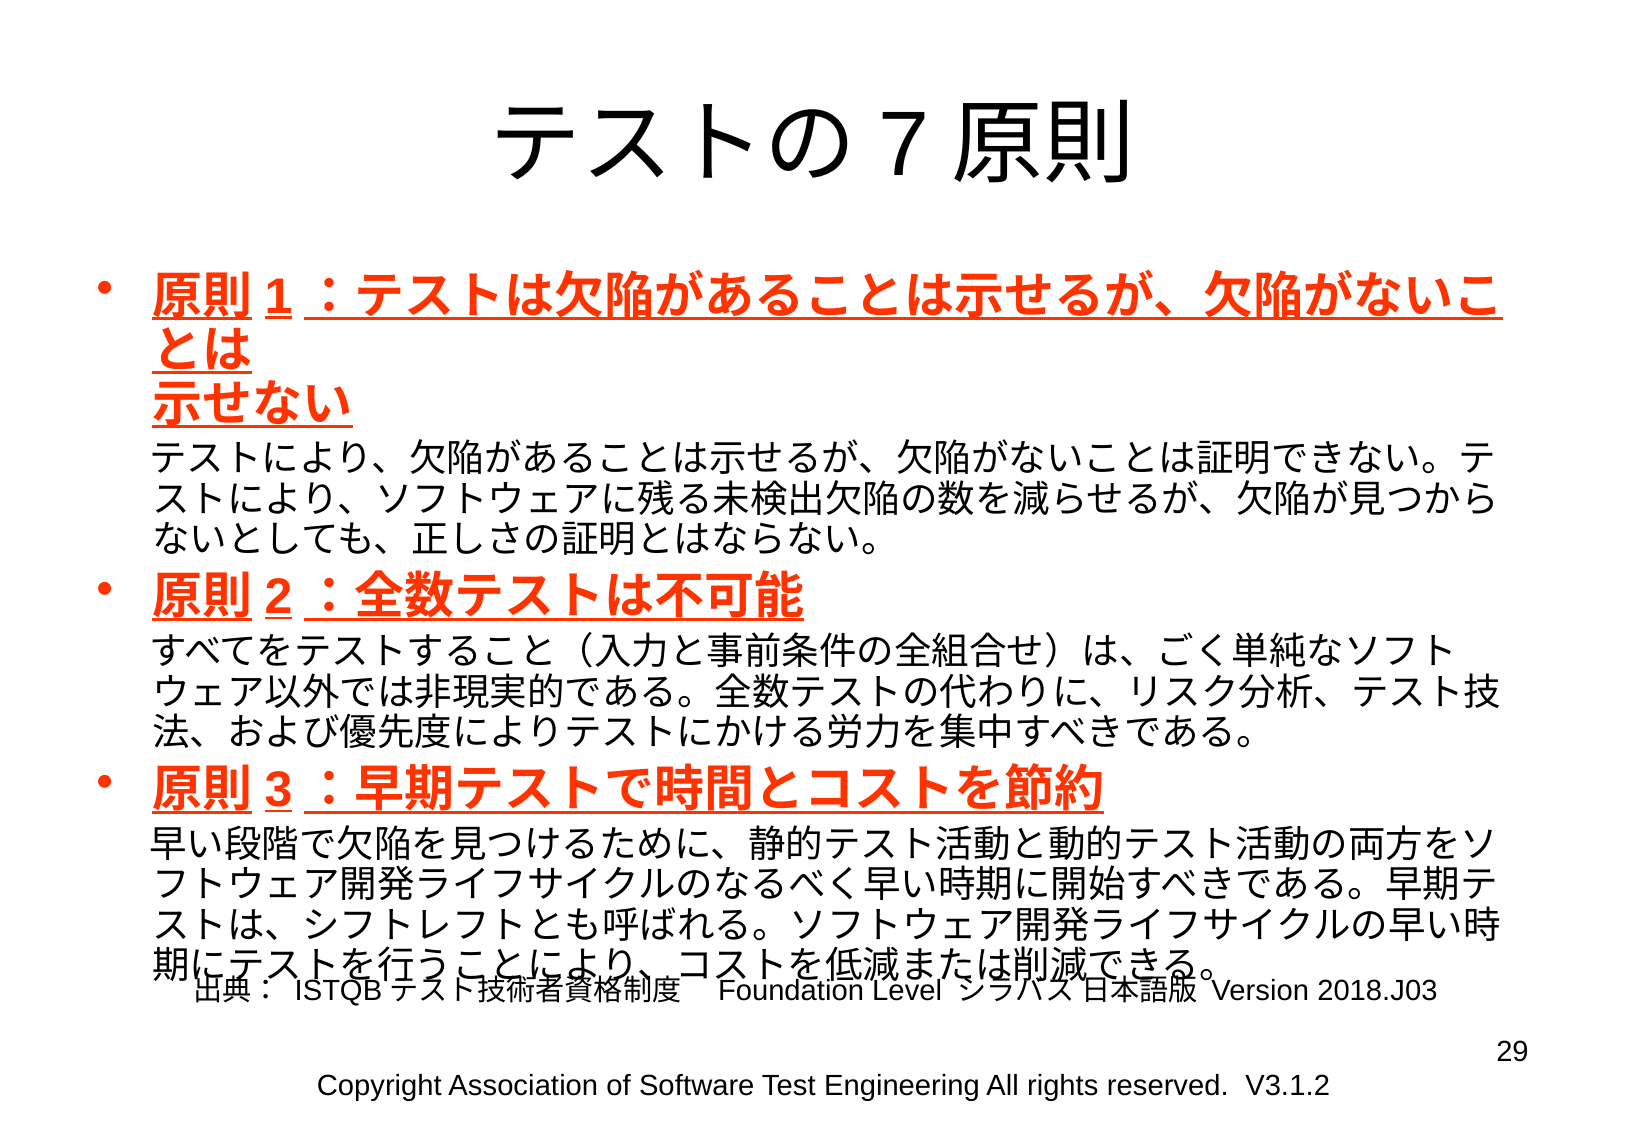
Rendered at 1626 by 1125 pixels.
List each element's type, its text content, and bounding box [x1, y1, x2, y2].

list 原則1：テストは欠陥があることは示せるが、欠陥がないことは 示せない テストにより、欠陥があることは示せるが、欠陥がないことは証明できない。テストにより、ソフトウェアに残る未検出欠陥の数を減らせるが、欠陥が見つからないとしても、正しさの証明とはならない。 原則2：全数テストは不可能 すべてをテストすること（入力と事前条件の全組合せ）は、ごく単純なソフトウェア以外では非現実的である。全数テストの代わりに、リスク分析、テスト技法、および優先度によりテストにかける労力を集中すべきである。 原則3：早期テストで時間とコストを節約 早い段階で欠陥を見つけるために、静的テスト活動と動的テスト活動の両方をソフトウェア開発ライフサイクルのなるべく早い時期に開始すべきである。早期テストは、シフトレフトとも呼ばれる。ソフトウェア開発ライフサイクルの早い時期にテストを行うことにより、コストを低減または削減できる。 [80, 262, 1544, 964]
footer Copyright Association of Software Test Engineering All rights reserved. V3.1.2 [233, 1058, 1416, 1103]
text_box 出典： ISTQBテスト技術者資格制度 Foundation Level シラバス 日本語版 Version 2018.J03 [51, 964, 1580, 1014]
slide_number 29 [1164, 1024, 1544, 1103]
title テストの7原則 [80, 44, 1544, 233]
